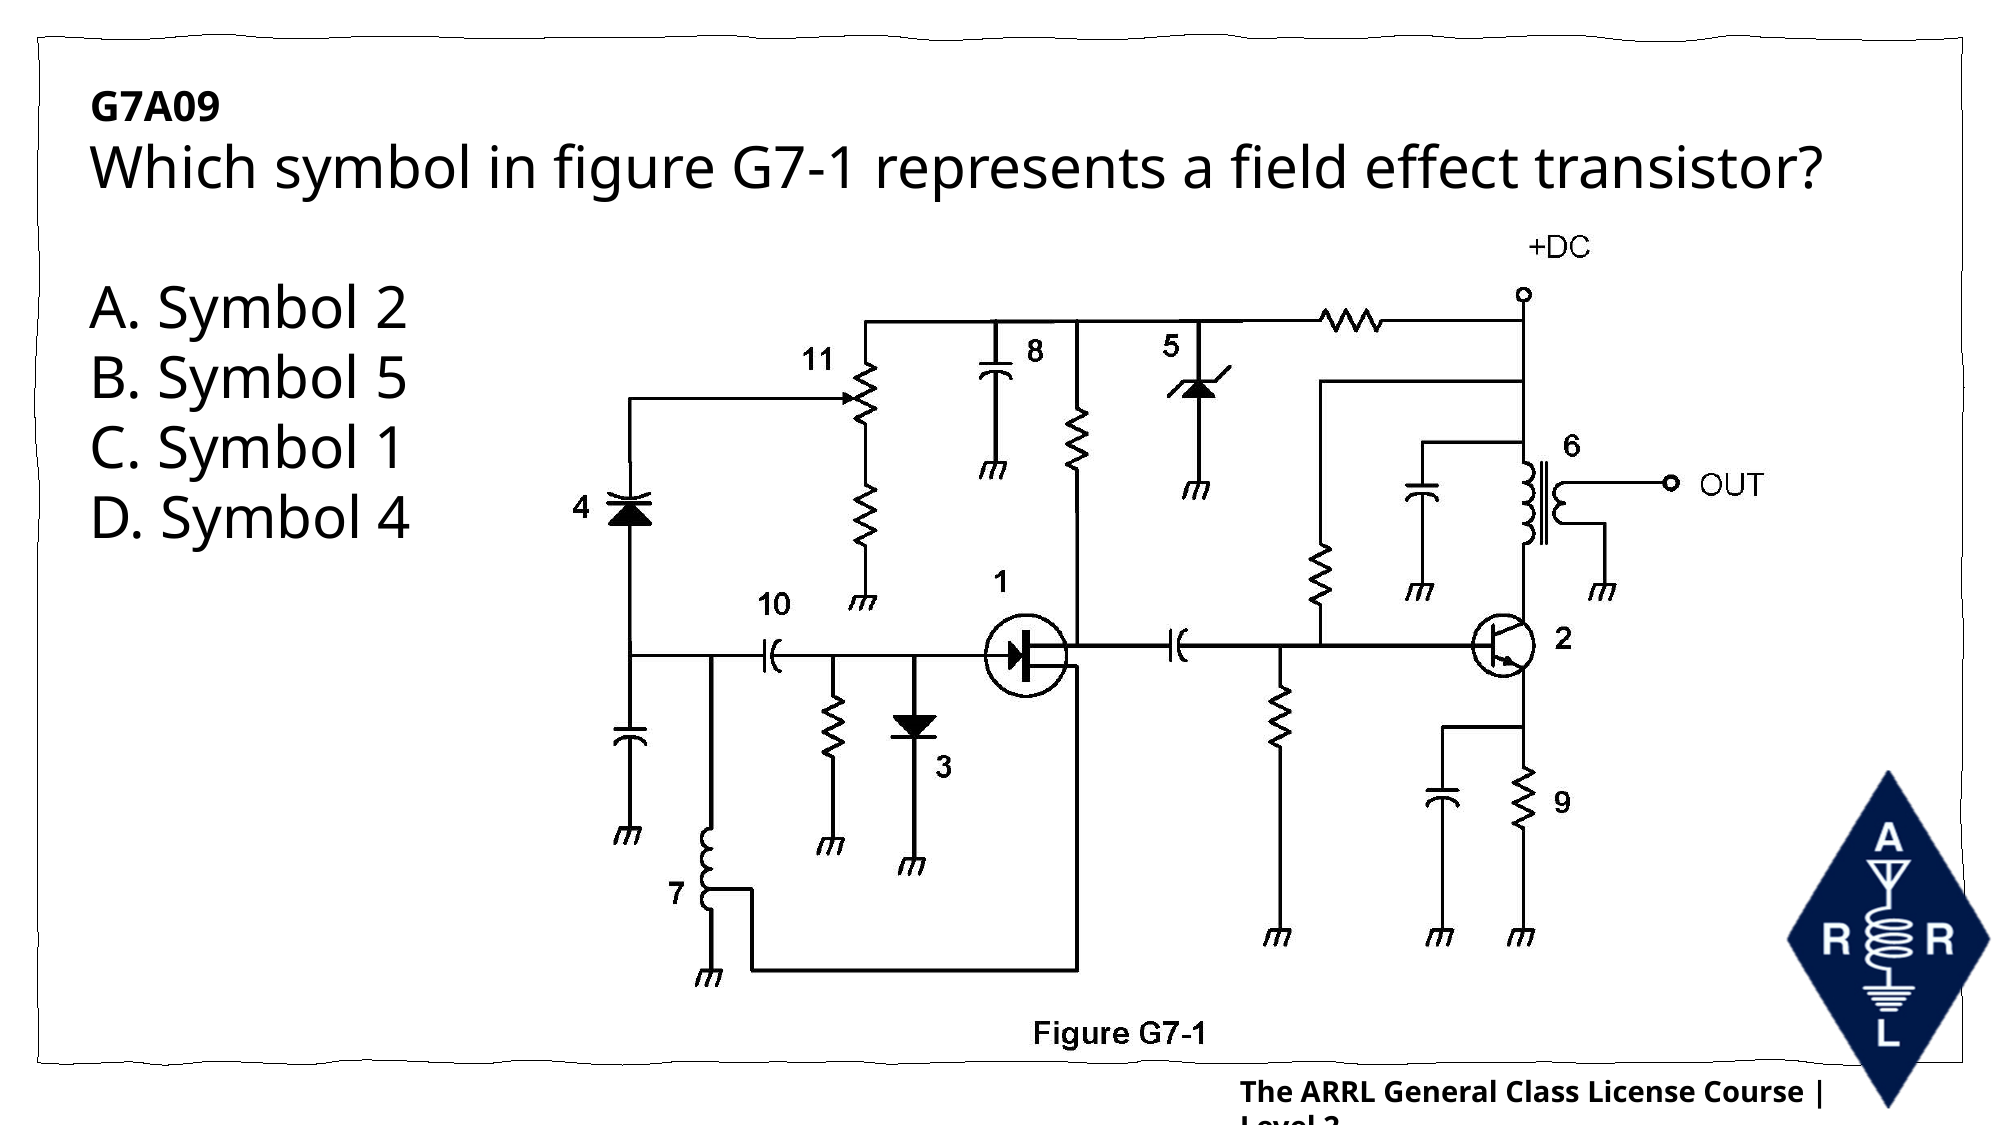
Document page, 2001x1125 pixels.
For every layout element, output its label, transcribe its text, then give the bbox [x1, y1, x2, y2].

picture [558, 218, 1999, 1125]
text_box G7A09 Which symbol in figure G7-1 represents a field effect transistor? A. Symbol 2 B. Symbol 5 C. Symbol 1 D. Symbol 4 [75, 72, 1850, 558]
